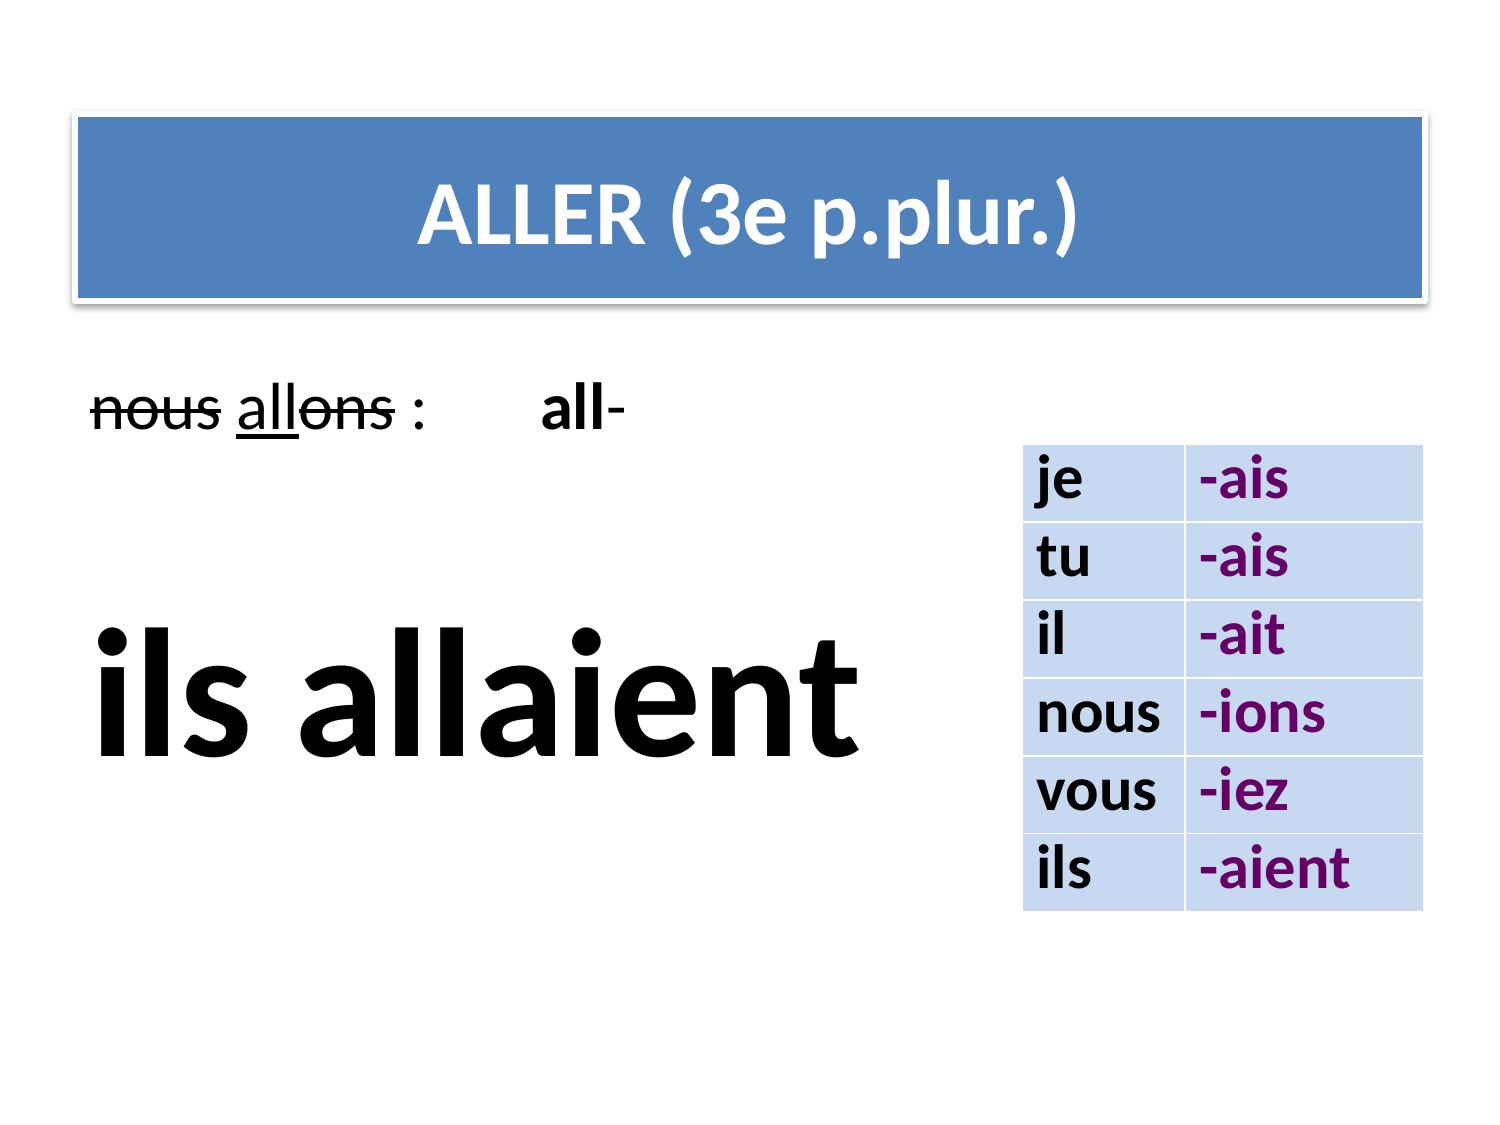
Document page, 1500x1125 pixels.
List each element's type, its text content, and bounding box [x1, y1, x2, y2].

table_header je [1023, 445, 1184, 521]
title ALLER (3e p.plur.) [72, 111, 1428, 304]
table_cell vous [1023, 757, 1184, 833]
table_cell -ions [1186, 679, 1423, 755]
table_cell il [1023, 601, 1184, 677]
table_header -ais [1186, 445, 1423, 521]
table_cell -iez [1186, 757, 1423, 833]
table_cell -aient [1186, 834, 1423, 911]
list nous allons : all- ils allaient [75, 262, 1425, 1005]
table_cell -ait [1186, 601, 1423, 677]
table_cell -ais [1186, 523, 1423, 599]
table_cell ils [1023, 834, 1184, 911]
table_cell tu [1023, 523, 1184, 599]
table_cell nous [1023, 679, 1184, 755]
